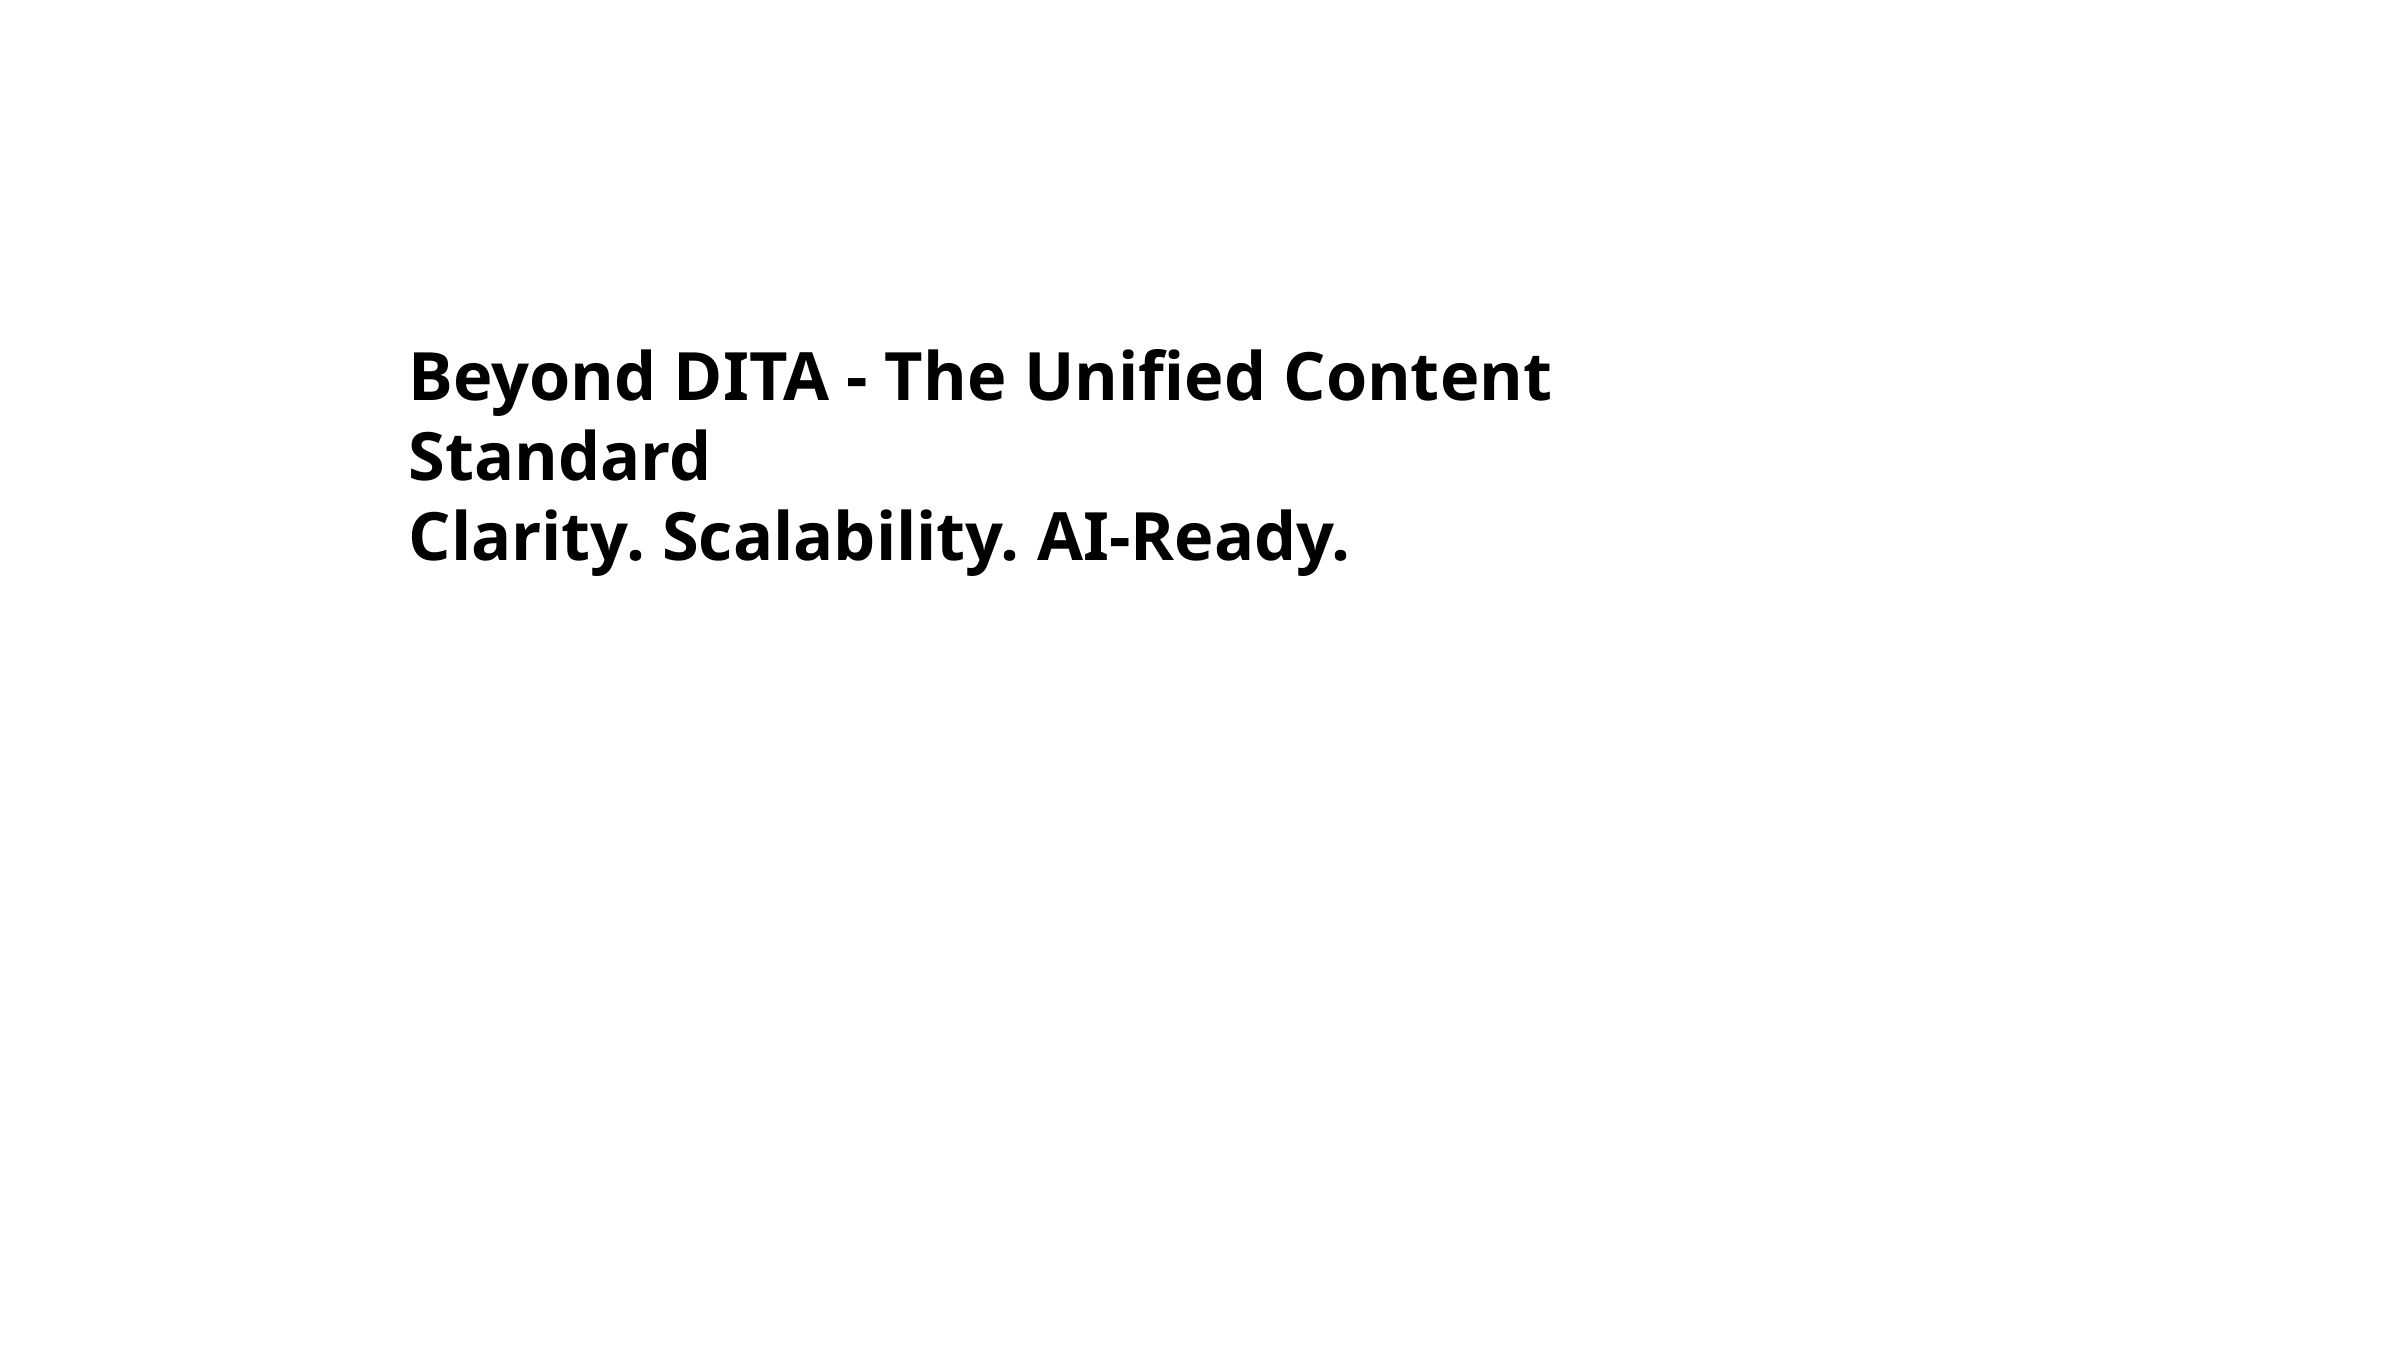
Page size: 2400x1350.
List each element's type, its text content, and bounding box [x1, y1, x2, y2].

text_box Beyond DITA - The Unified Content Standard Clarity. Scalability. AI-Ready. [393, 326, 1594, 581]
